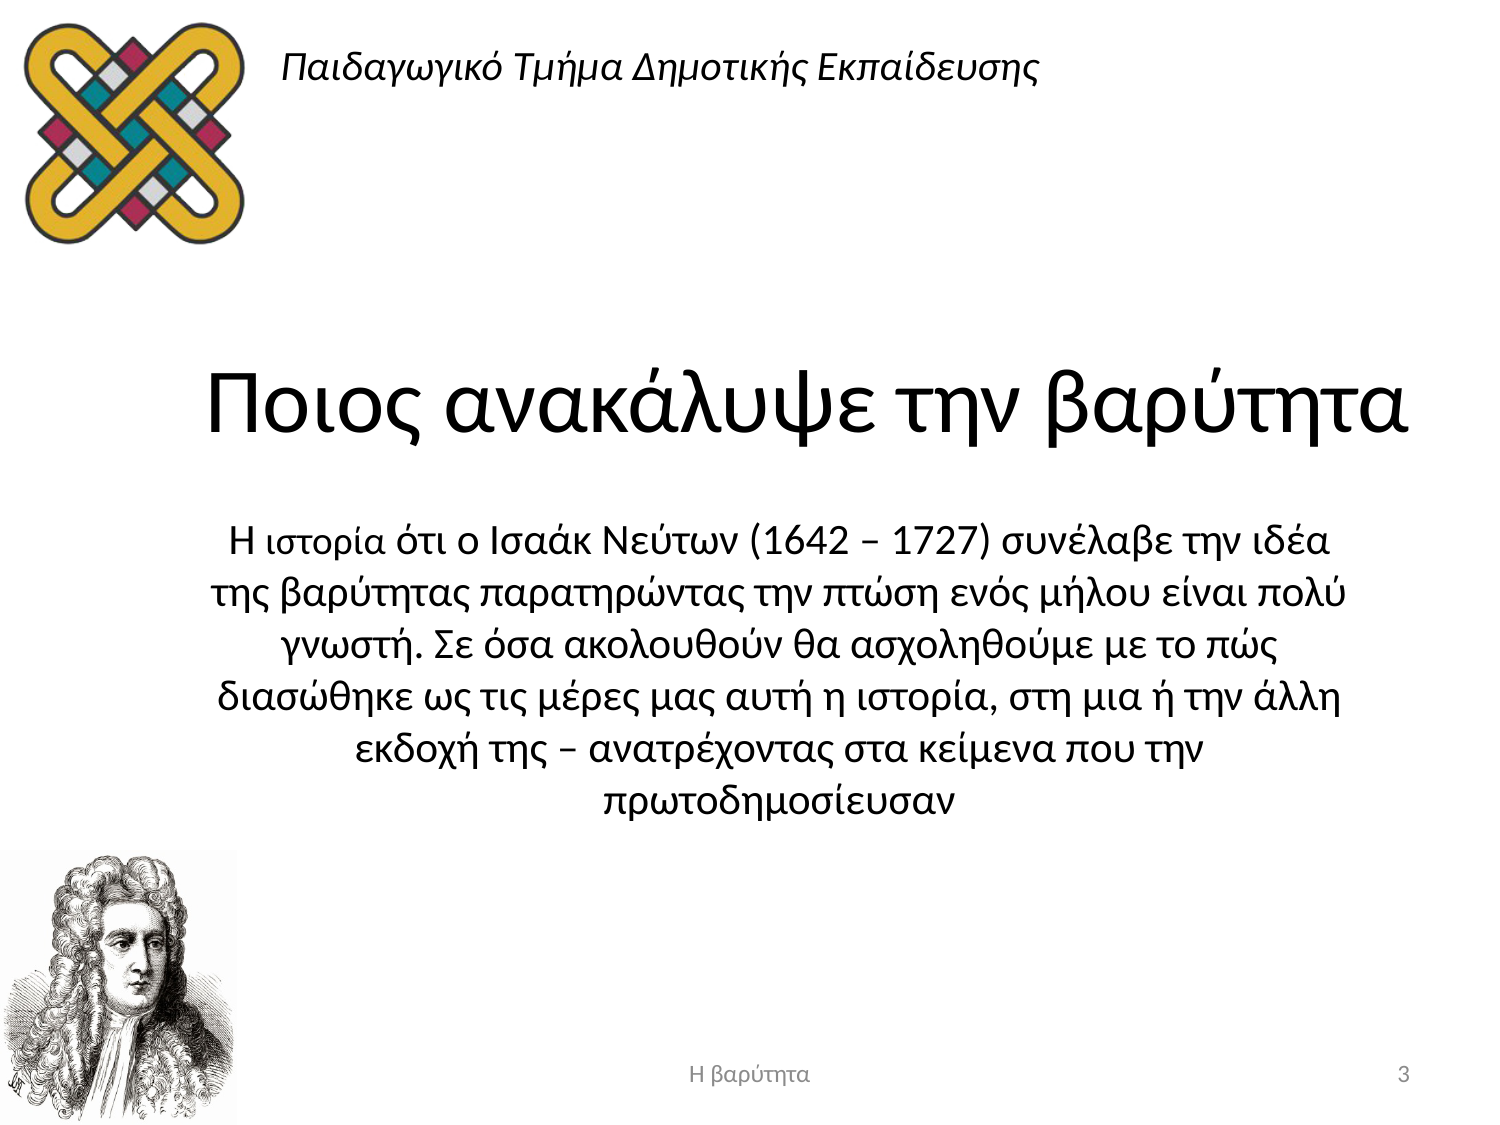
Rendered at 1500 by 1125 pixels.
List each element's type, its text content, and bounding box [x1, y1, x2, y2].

slide_number 3 [1074, 1042, 1425, 1103]
picture [0, 850, 237, 1125]
title Ποιος ανακάλυψε την βαρύτητα [171, 219, 1447, 461]
footer Η βαρύτητα [512, 1042, 988, 1103]
picture [0, 0, 268, 268]
subtitle Η ιστορία ότι ο Ισαάκ Νεύτων (1642 – 1727) συνέλαβε την ιδέα της βαρύτητας παρατηρώντας την πτώση ενός μήλου είναι πολύ γνωστή. Σε όσα ακολουθούν θα ασχοληθούμε με το πώς διασώθηκε ως τις μέρες μας αυτή η ιστορία, στη μια ή την άλλη εκδοχή της – ανατρέχοντας στα κείμενα που την πρωτοδημοσίευσαν [183, 503, 1376, 835]
